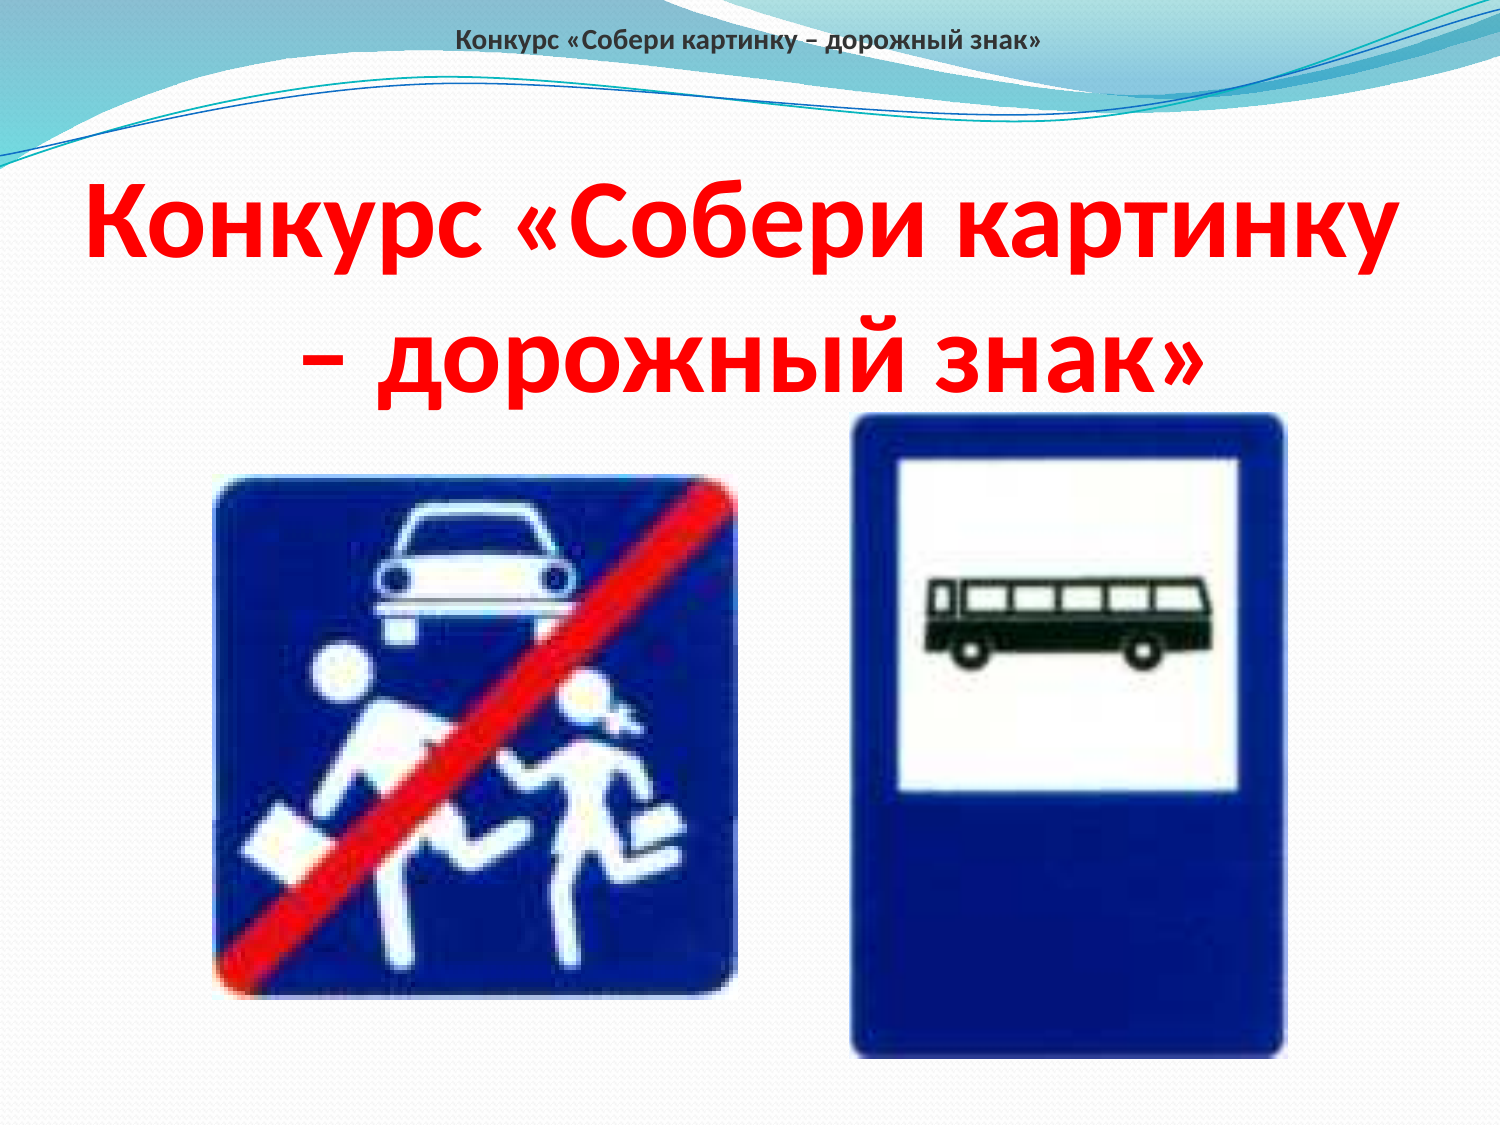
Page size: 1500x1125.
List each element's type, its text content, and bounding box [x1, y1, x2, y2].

text_box Д [843, 413, 849, 423]
picture [212, 474, 738, 1001]
picture [849, 412, 1288, 1059]
text_box Конкурс «Собери картинку – дорожный знак» [69, 137, 1417, 423]
text_box Конкурс «Собери картинку – дорожный знак» [440, 12, 1060, 63]
